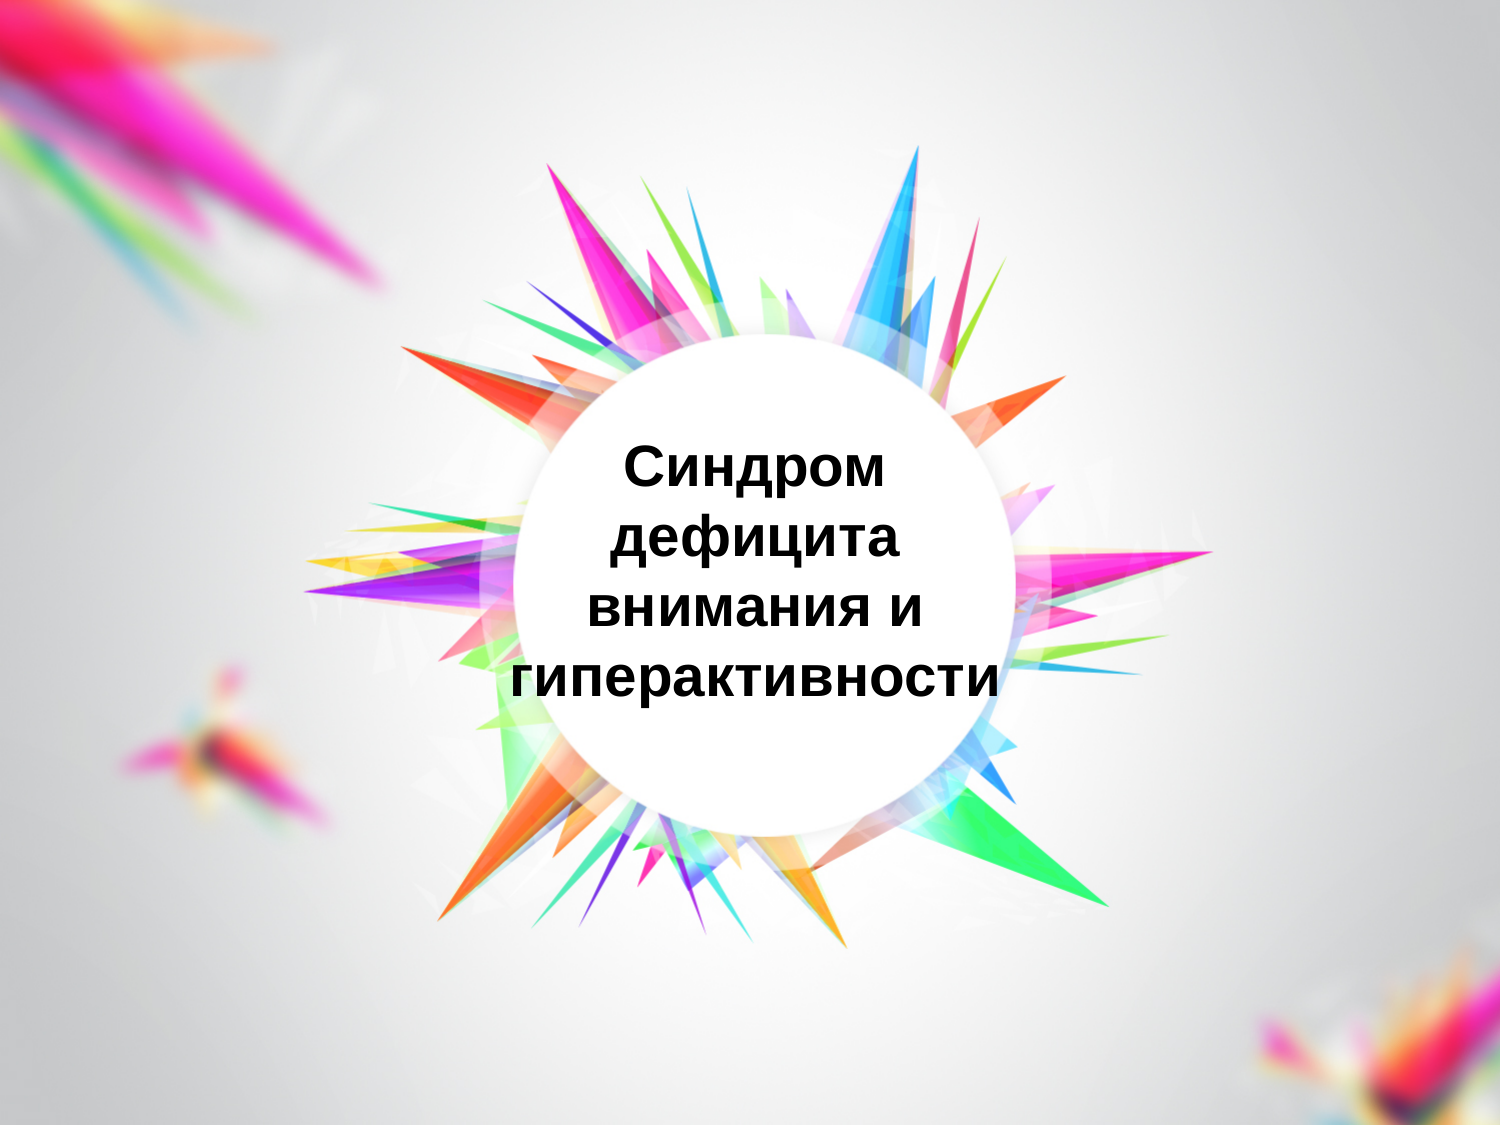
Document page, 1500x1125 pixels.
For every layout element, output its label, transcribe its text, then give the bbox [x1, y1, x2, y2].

text_box Синдром дефицита внимания и гиперактивности [478, 420, 1032, 716]
picture [0, 0, 1500, 1125]
